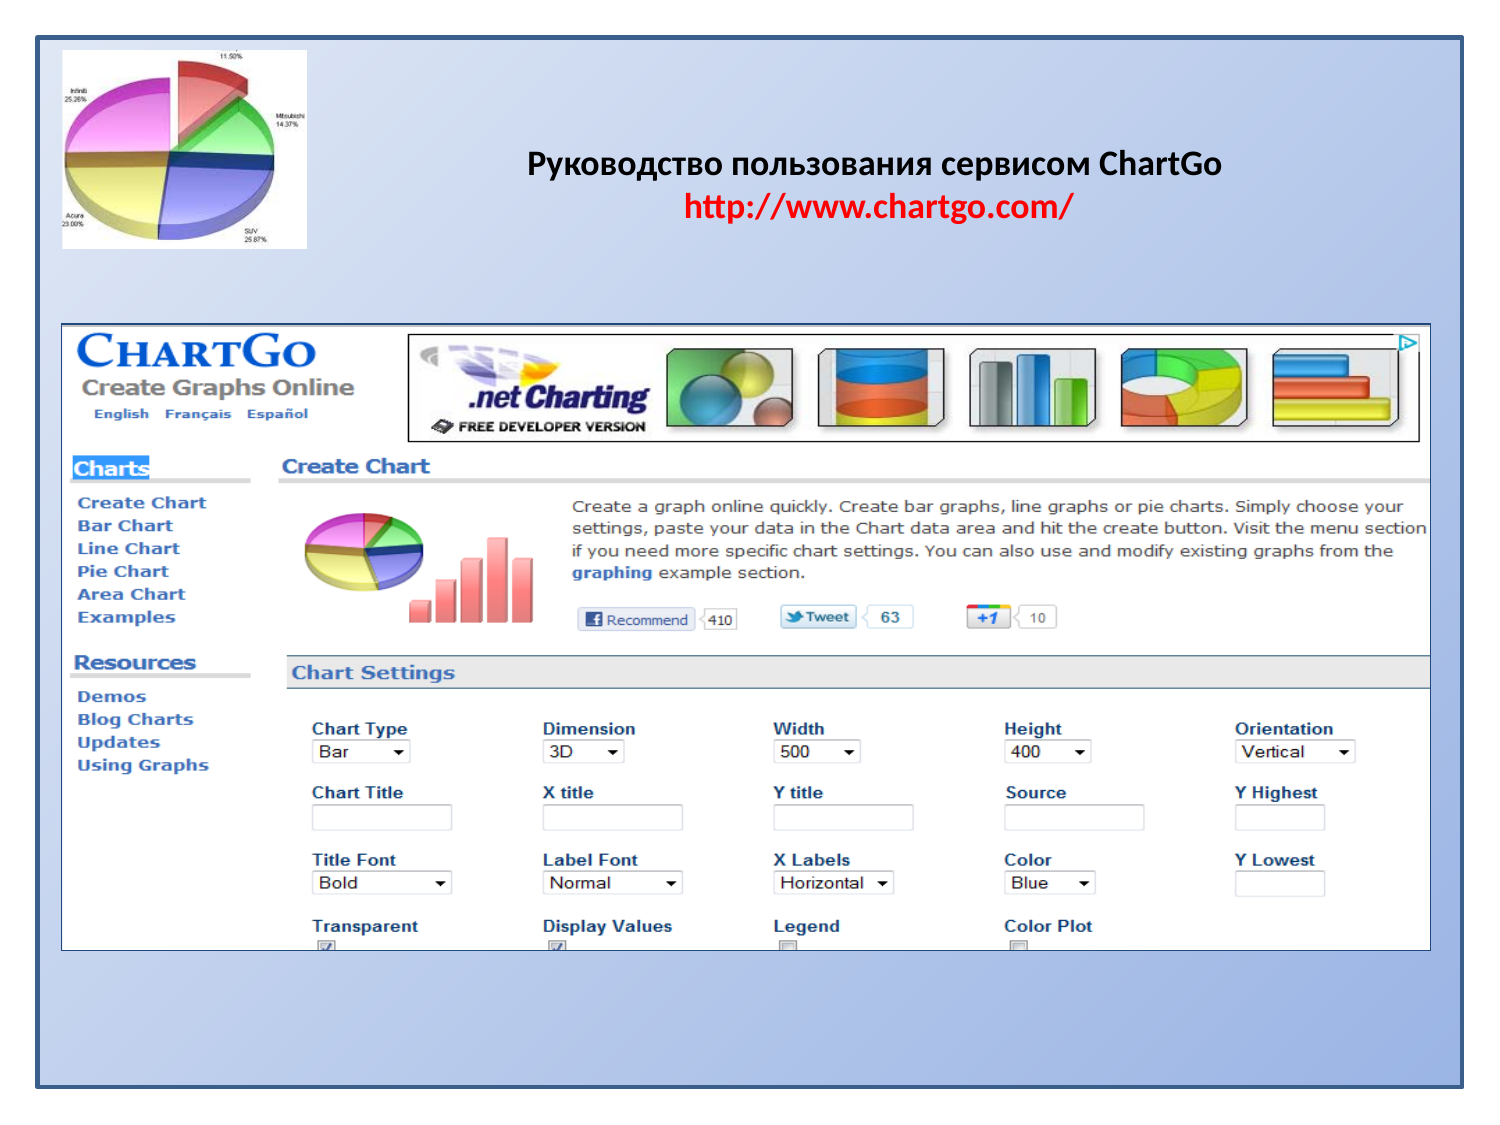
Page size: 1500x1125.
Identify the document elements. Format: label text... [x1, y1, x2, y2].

title Руководство пользования сервисом ChartGо http://www.chartgo.com/ [324, 45, 1425, 323]
text_box [35, 35, 1464, 1089]
picture [62, 324, 1431, 951]
picture [62, 49, 308, 250]
